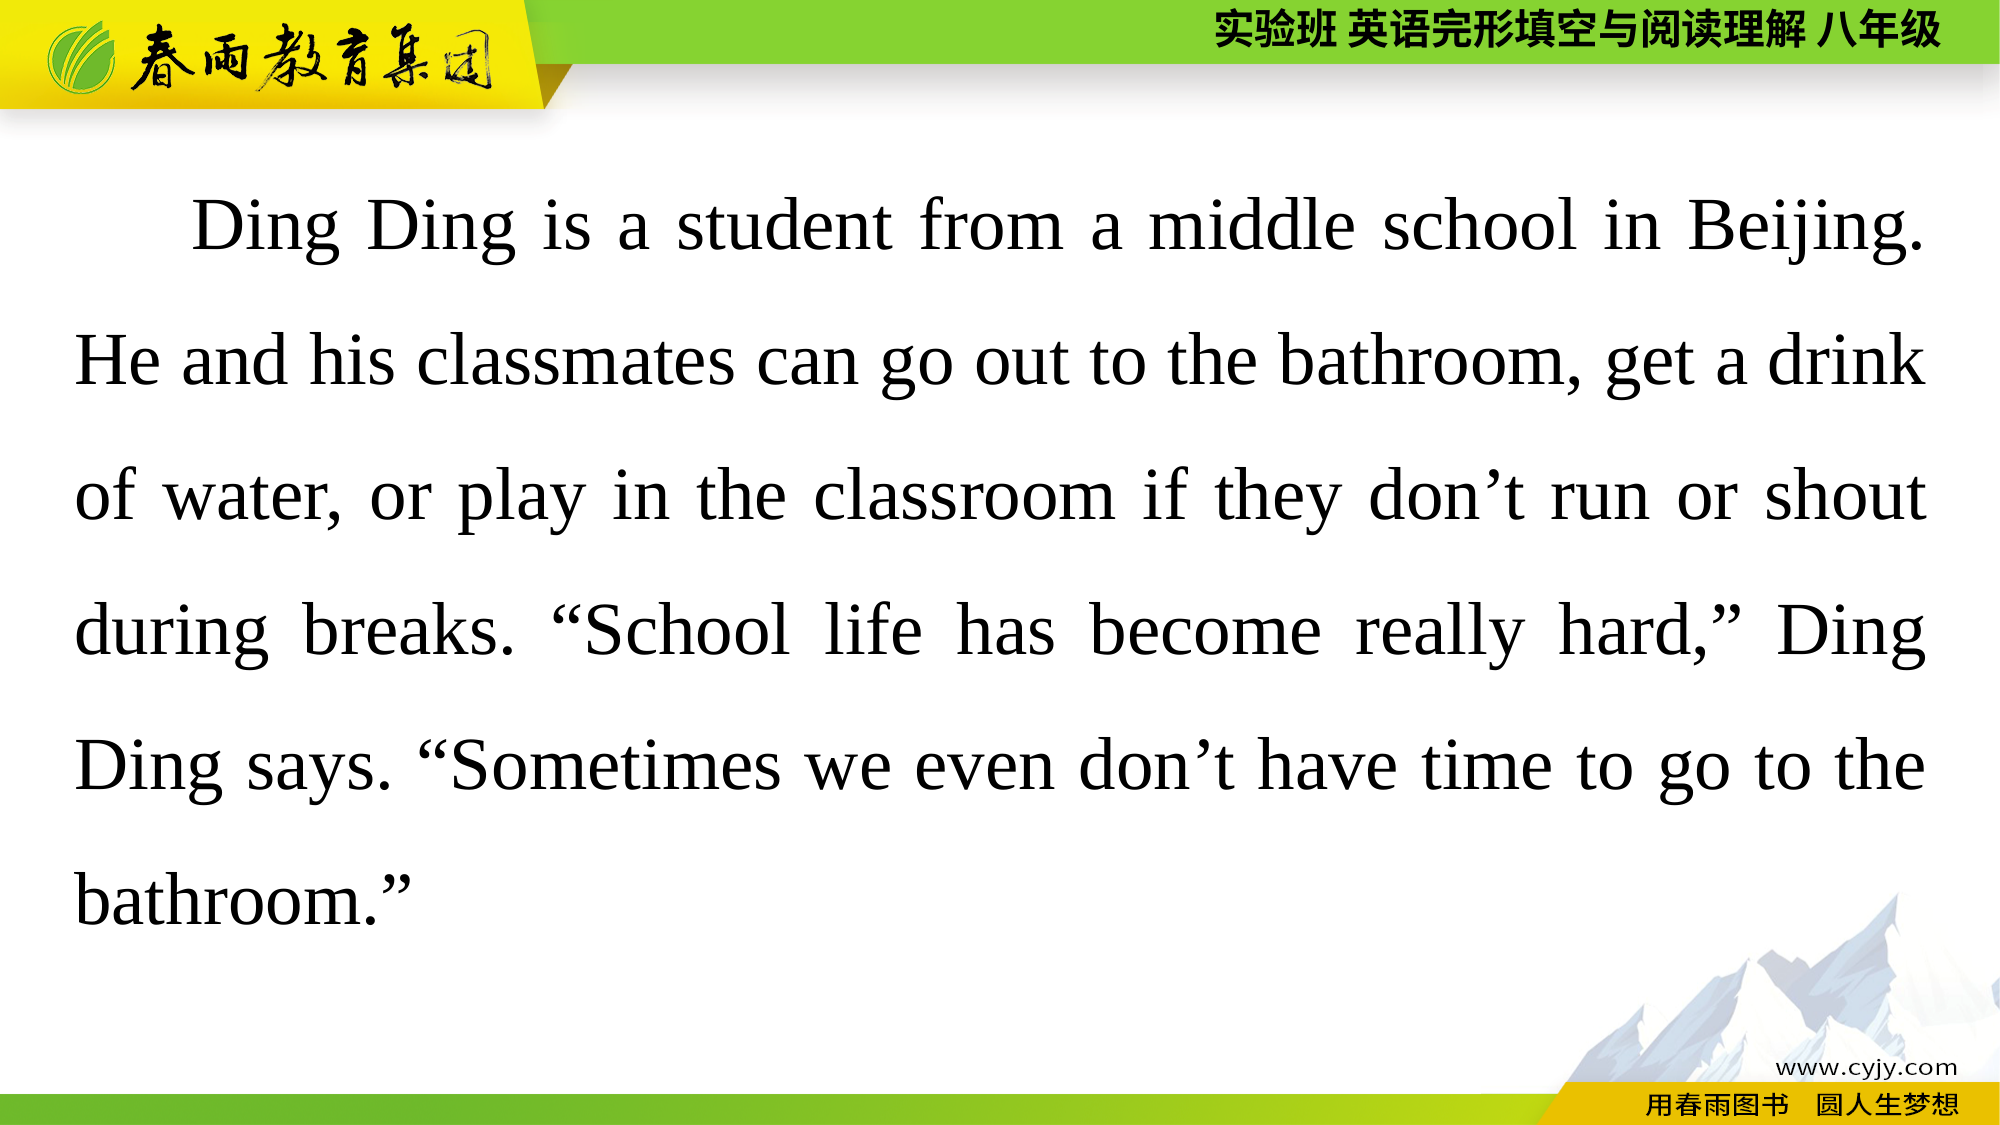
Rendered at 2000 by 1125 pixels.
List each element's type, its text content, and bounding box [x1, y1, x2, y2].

list Ding Ding is a student from a middle school in Beijing. He and his classmates can go out to the bathroom, get a drink of water, or play in the classroom if they don’t run or shout during breaks. “School life has become really hard,” Ding Ding says. “Sometimes we even don’t have time to go to the bathroom.” [59, 122, 1944, 940]
picture [0, 0, 2000, 1125]
